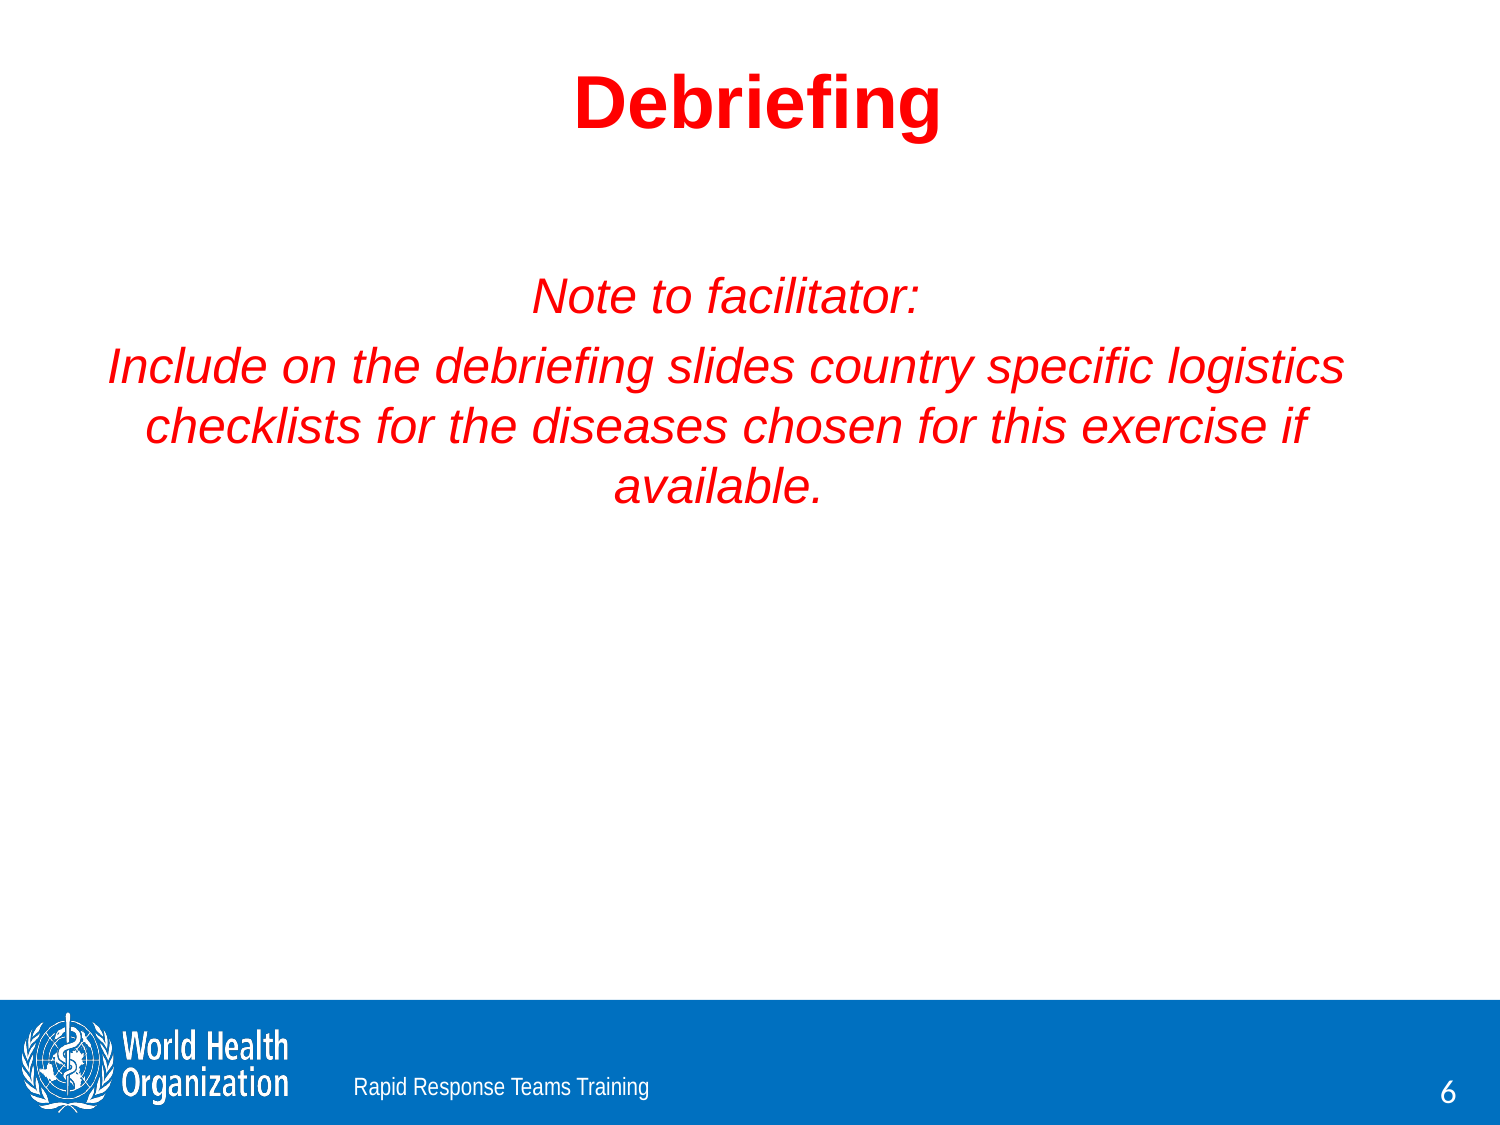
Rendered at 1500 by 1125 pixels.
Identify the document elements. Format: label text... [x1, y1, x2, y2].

title Debriefing [17, 5, 1500, 193]
picture [21, 1012, 288, 1113]
list Note to facilitator: Include on the debriefing slides country specific logistics checklists for the diseases chosen for this exercise if available. [76, 196, 1376, 799]
